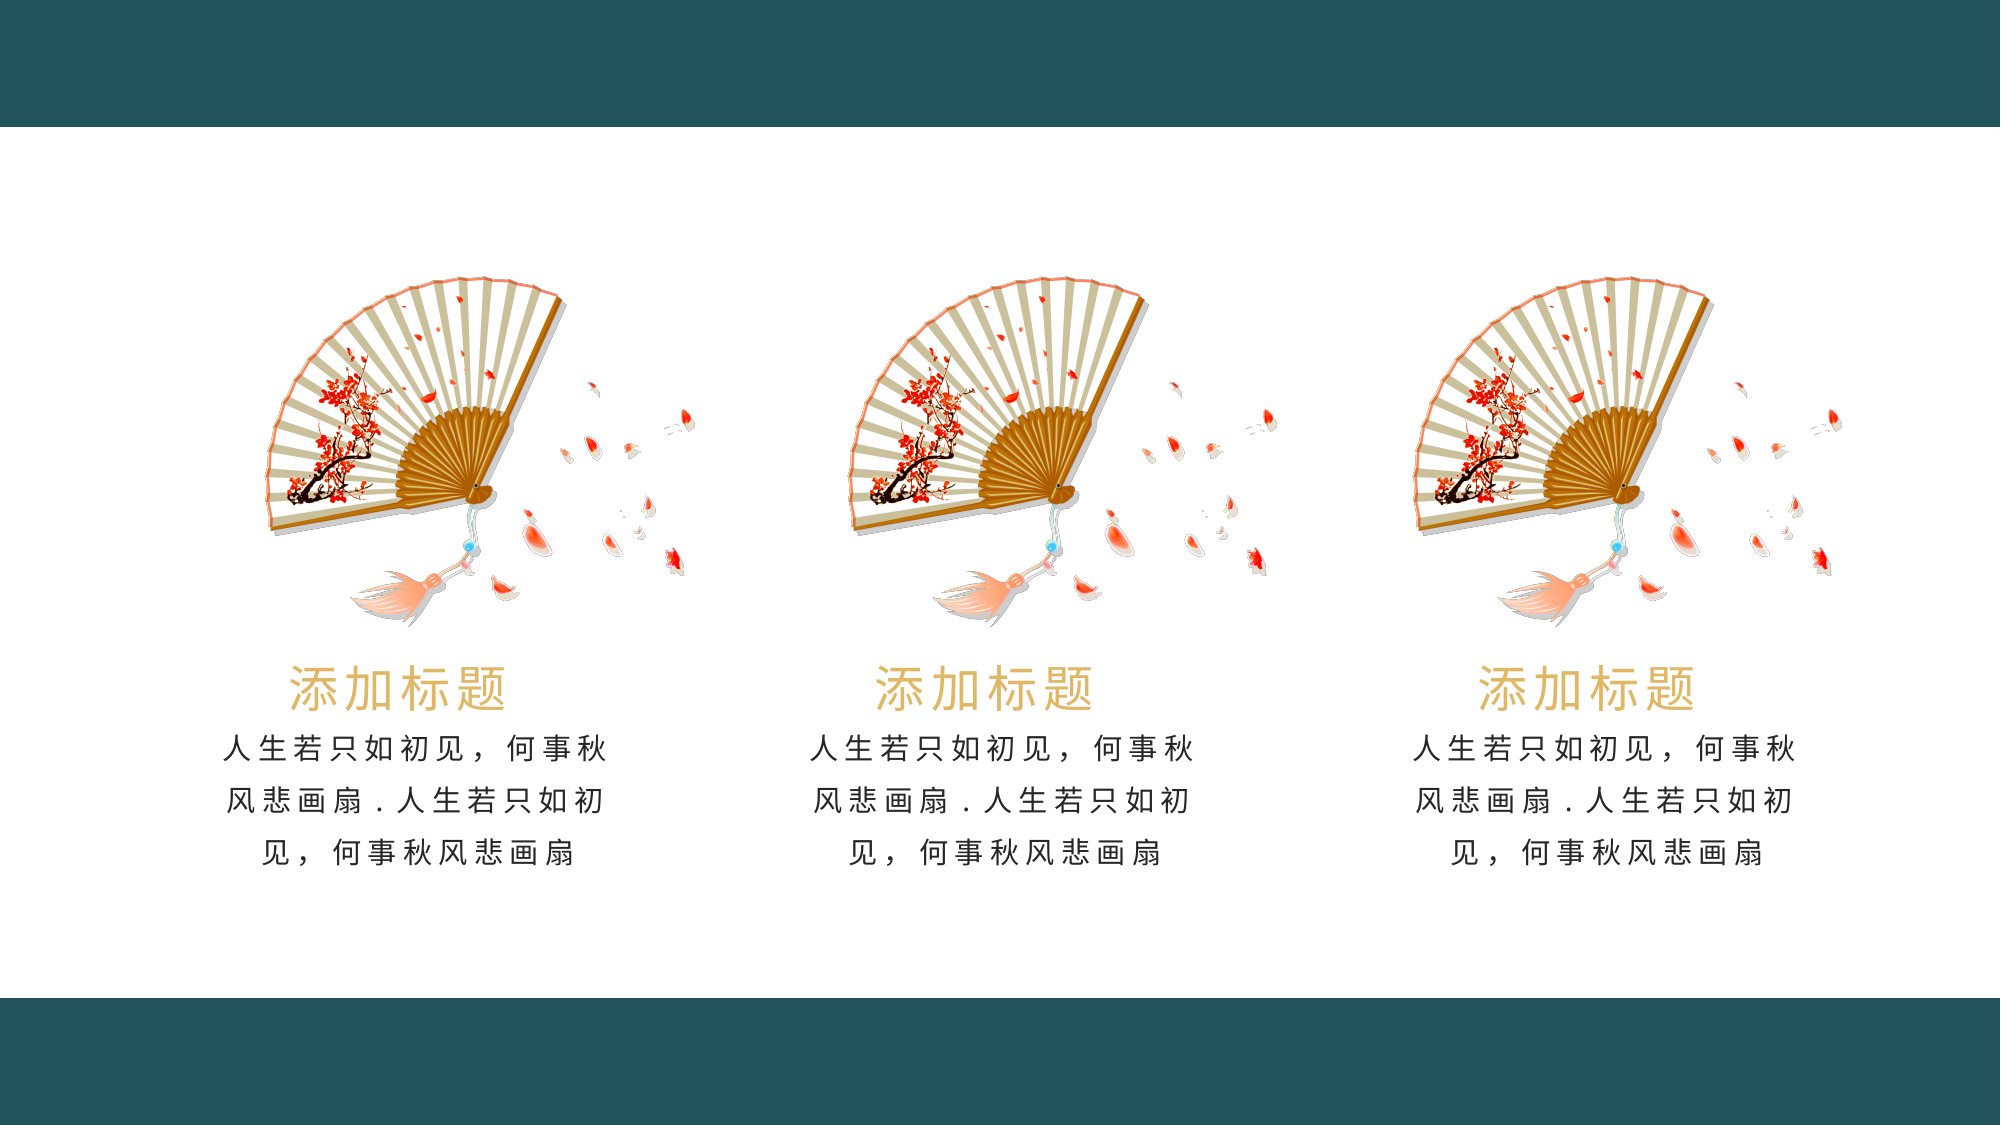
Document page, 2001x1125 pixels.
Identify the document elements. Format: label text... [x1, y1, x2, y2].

text_box 添加标题 [860, 650, 1150, 705]
text_box 人生若只如初见，何事秋风悲画扇.人生若只如初见，何事秋风悲画扇 [204, 705, 632, 930]
picture [1321, 256, 1879, 650]
text_box 添加标题 [1462, 650, 1752, 705]
picture [174, 256, 732, 650]
text_box 人生若只如初见，何事秋风悲画扇.人生若只如初见，何事秋风悲画扇 [791, 705, 1219, 930]
picture [757, 256, 1314, 650]
text_box [0, 126, 2000, 999]
text_box 人生若只如初见，何事秋风悲画扇.人生若只如初见，何事秋风悲画扇 [1393, 705, 1821, 930]
text_box 添加标题 [273, 650, 563, 705]
